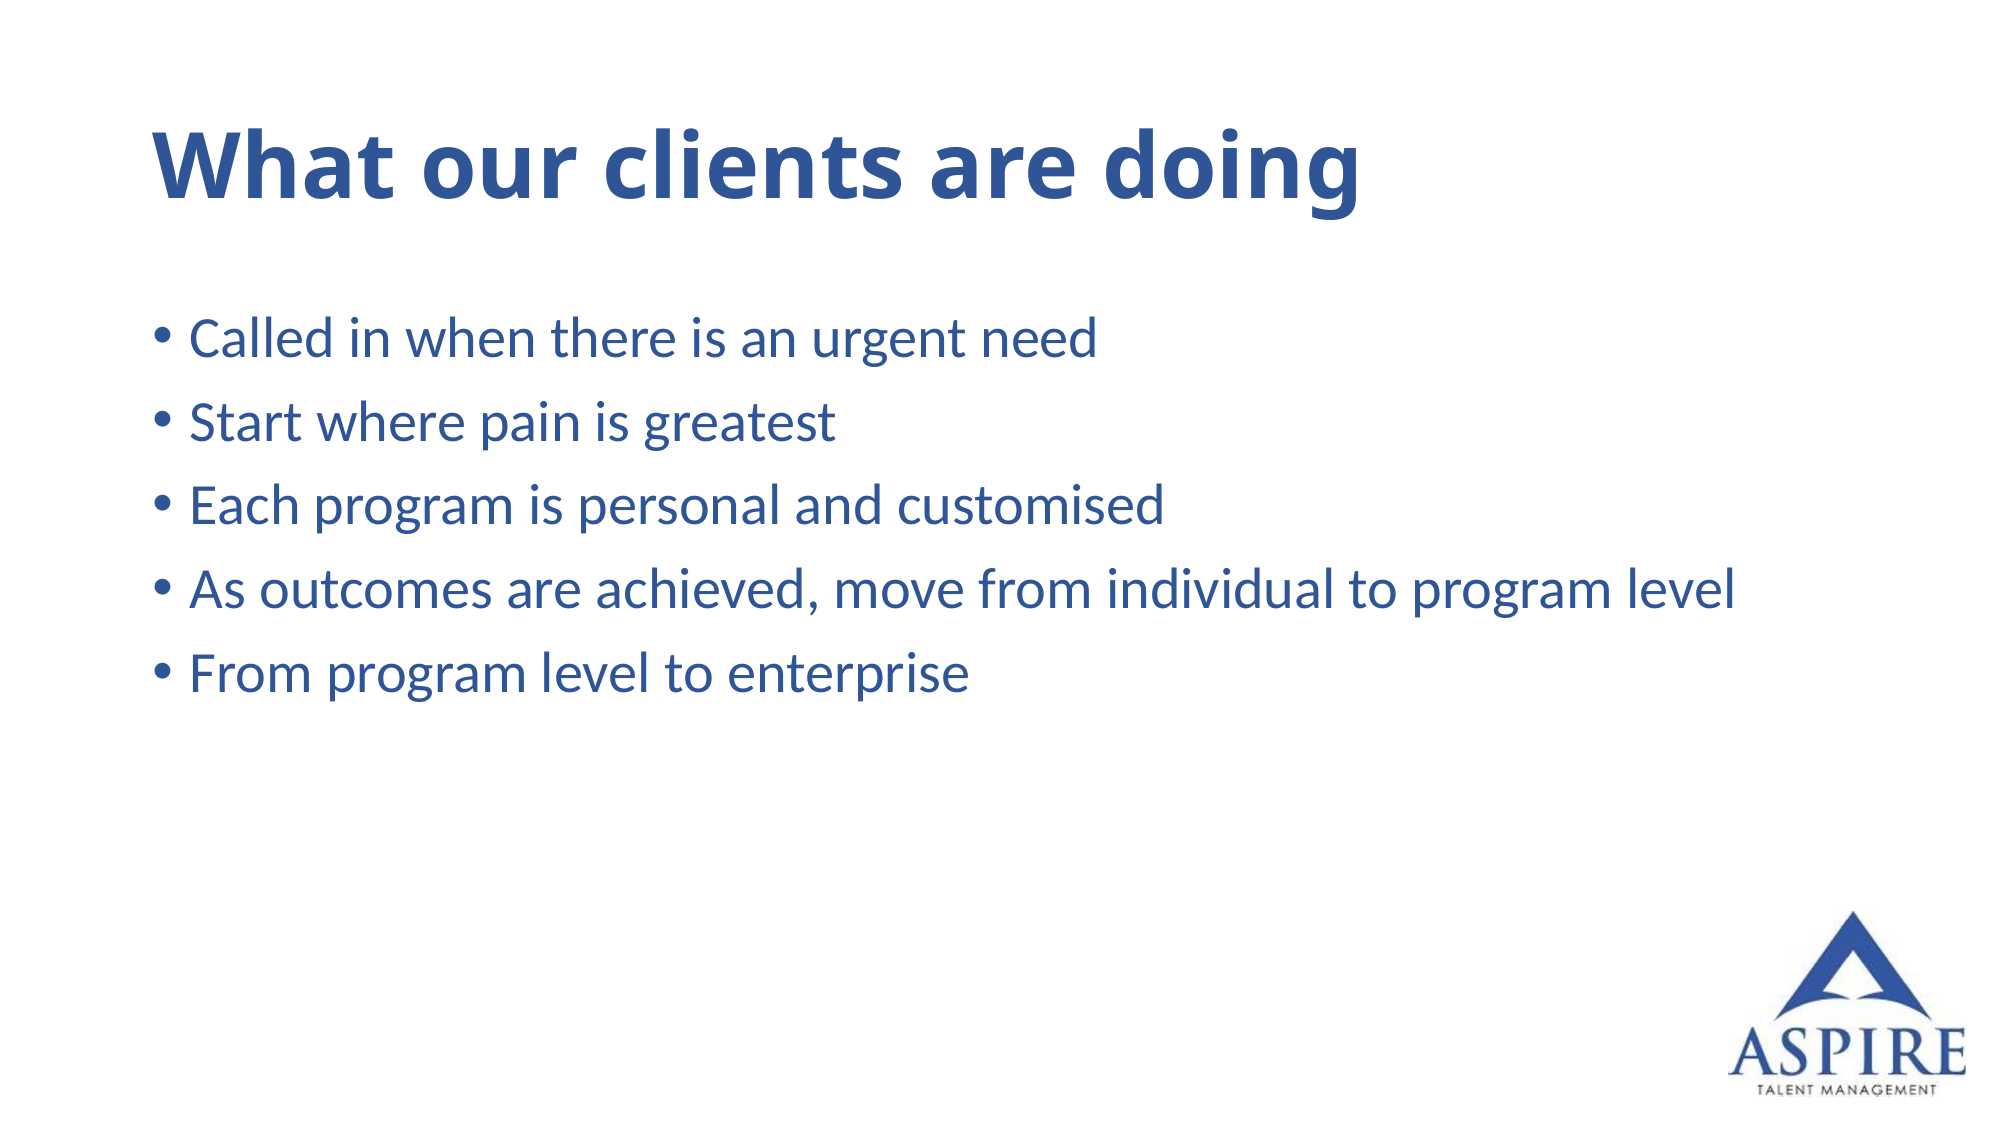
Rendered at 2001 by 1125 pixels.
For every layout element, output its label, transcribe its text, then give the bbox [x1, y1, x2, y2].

title What our clients are doing [137, 59, 1863, 278]
picture [1728, 911, 1966, 1097]
list Called in when there is an urgent need Start where pain is greatest Each program is personal and customised As outcomes are achieved, move from individual to program level From program level to enterprise [137, 299, 1863, 1014]
